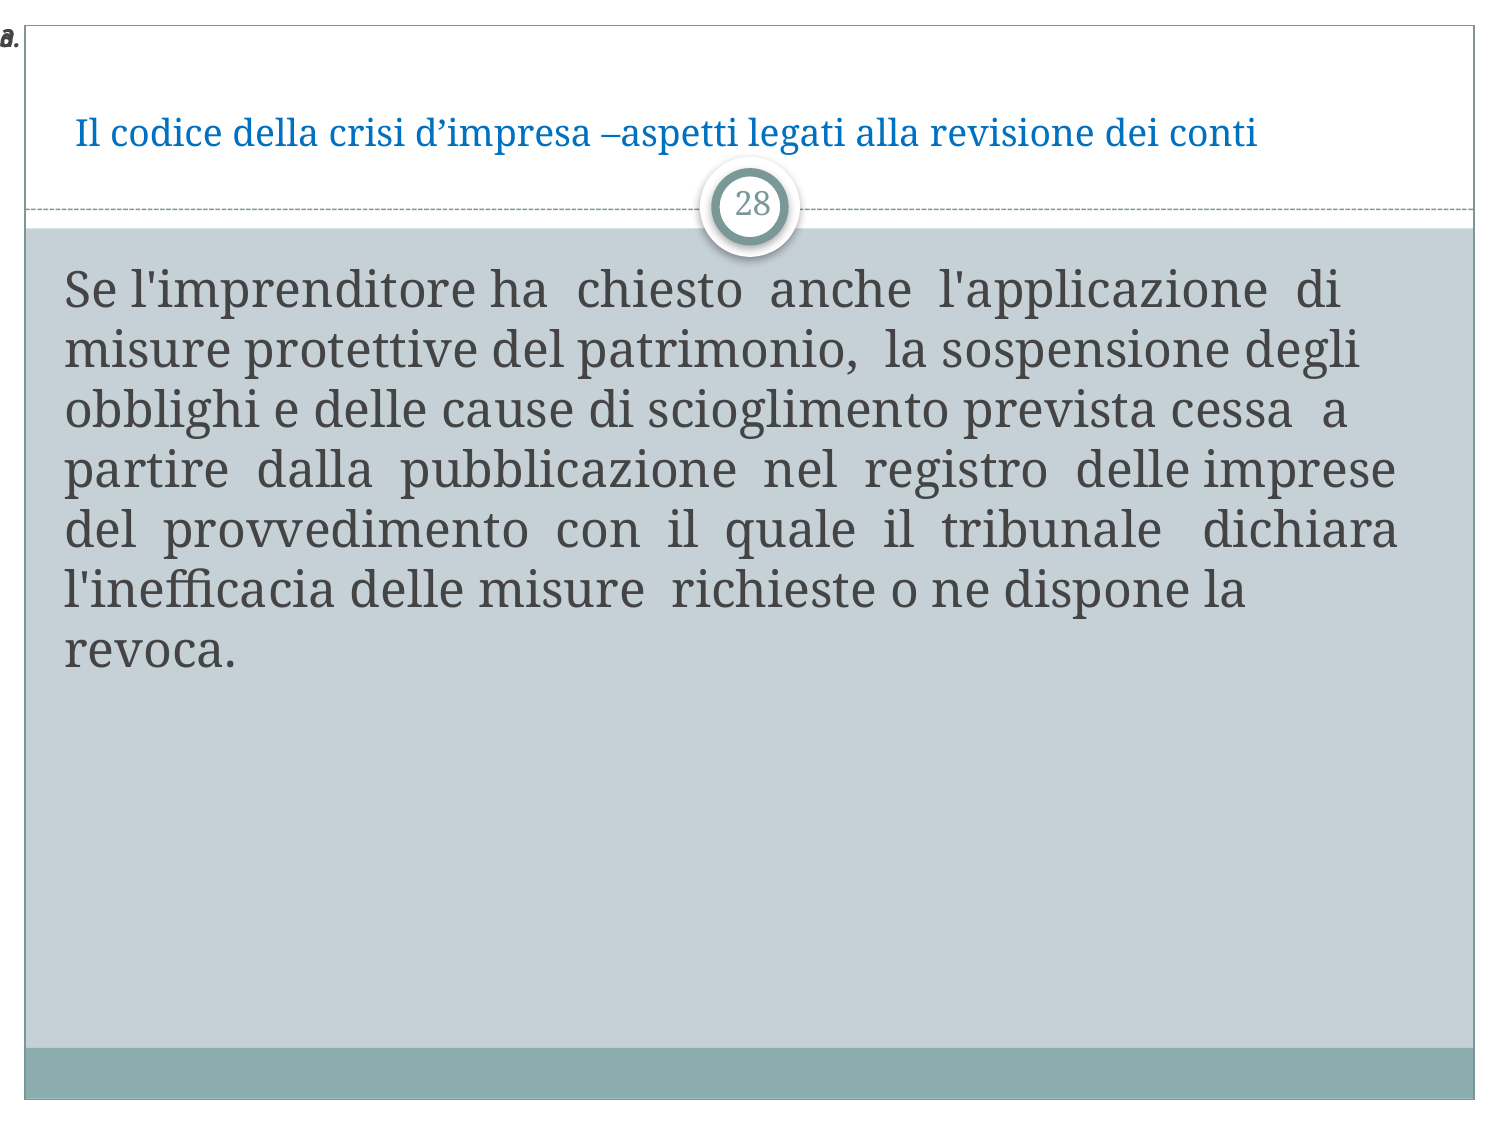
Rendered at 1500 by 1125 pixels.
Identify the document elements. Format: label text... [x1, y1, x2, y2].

list Se l'imprenditore ha chiesto anche l'applicazione di misure protettive del patrimonio, la sospensione degli obblighi e delle cause di scioglimento prevista cessa a partire dalla pubblicazione nel registro delle imprese del provvedimento con il quale il tribunale dichiara l'inefficacia delle misure richieste o ne dispone la revoca. [49, 250, 1445, 1001]
title Il codice della crisi d’impresa –aspetti legati alla revisione dei conti [49, 37, 1450, 162]
slide_number 28 [715, 168, 791, 241]
text_box [0, 10, 31, 64]
